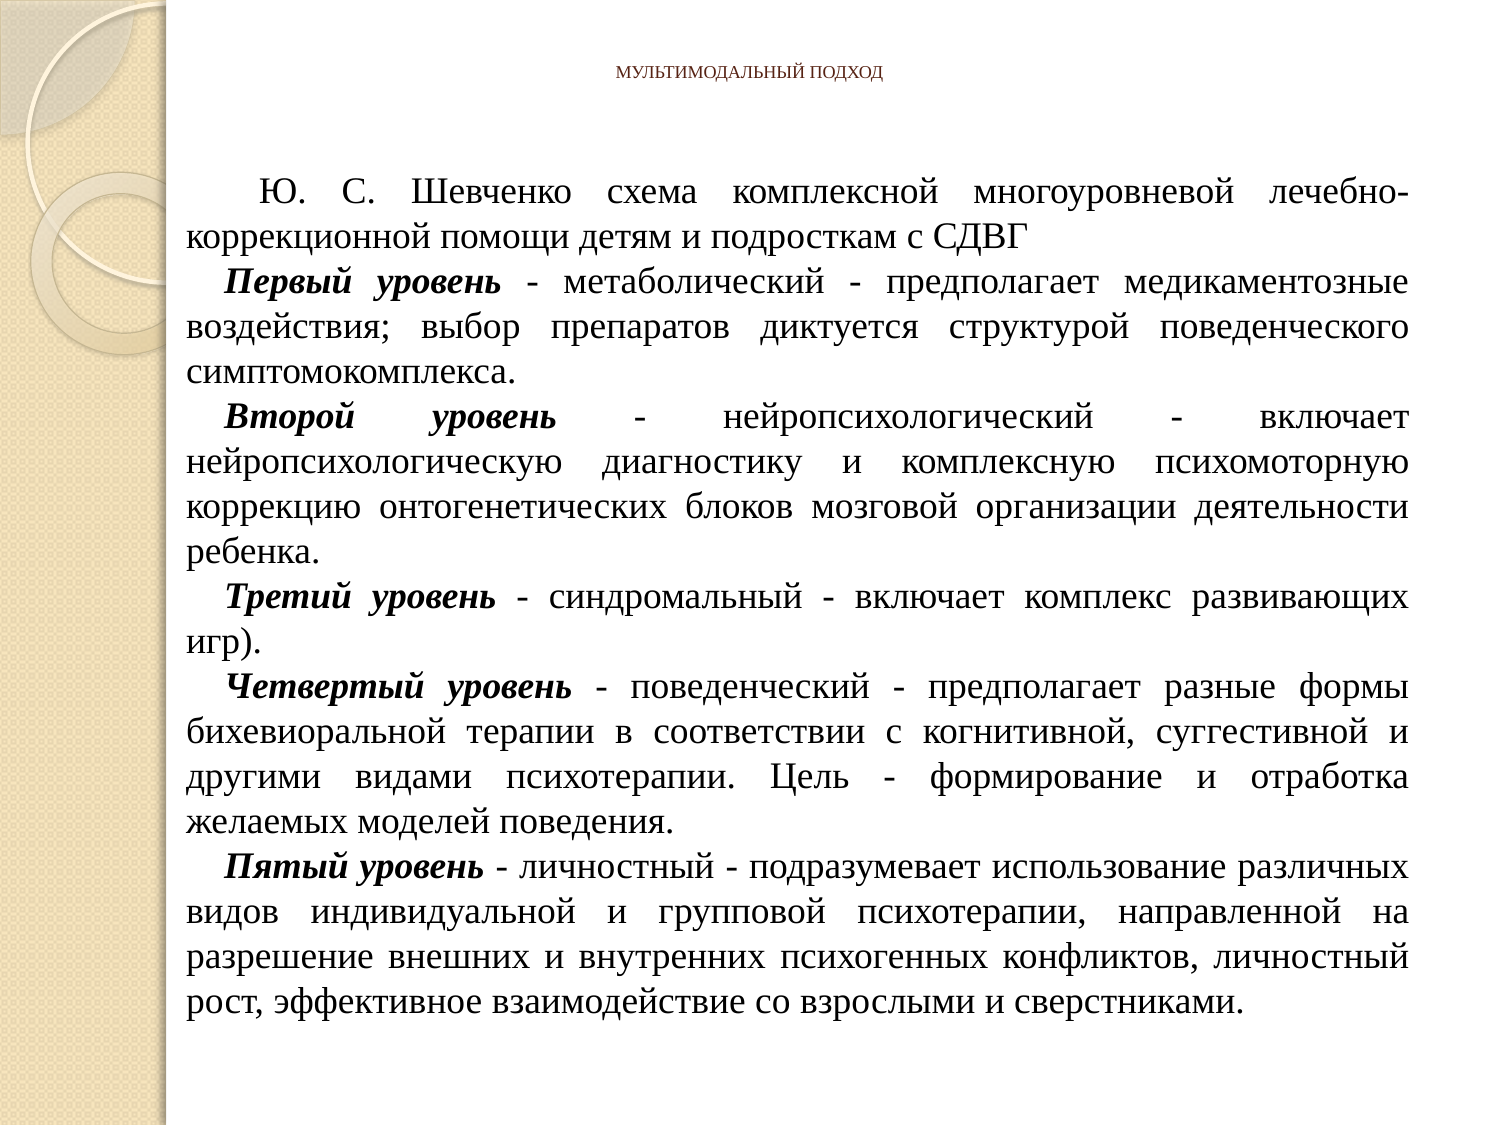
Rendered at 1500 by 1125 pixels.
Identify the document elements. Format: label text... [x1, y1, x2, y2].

list Ю. С. Шевченко схема комплексной многоуровневой лечебно-коррекционной помощи детям и подросткам с СДВГ Первый уровень - метаболический - предполагает медикаментозные воздействия; выбор препаратов диктуется структурой поведенческого симптомокомплекса. Второй уровень - нейропсихологический - включает нейропсихологическую диагностику и комплексную психомоторную коррекцию онтогенетических блоков мозговой организации деятельности ребенка. Третий уровень - синдромальный - включает комплекс развивающих игр). Четвертый уровень - поведенческий - предполагает разные формы бихевиоральной терапии в соответствии с когнитивной, суггестивной и другими видами психотерапии. Цель - формирование и отработка желаемых моделей поведения. Пятый уровень - личностный - подразумевает использование различных видов индивидуальной и групповой психотерапии, направленной на разрешение внешних и внутренних психогенных конфликтов, личностный рост, эффективное взаимодействие со взрослыми и сверстниками. [171, 113, 1425, 1083]
title МУЛЬТИМОДАЛЬНЫЙ ПОДХОД [76, 30, 1427, 112]
